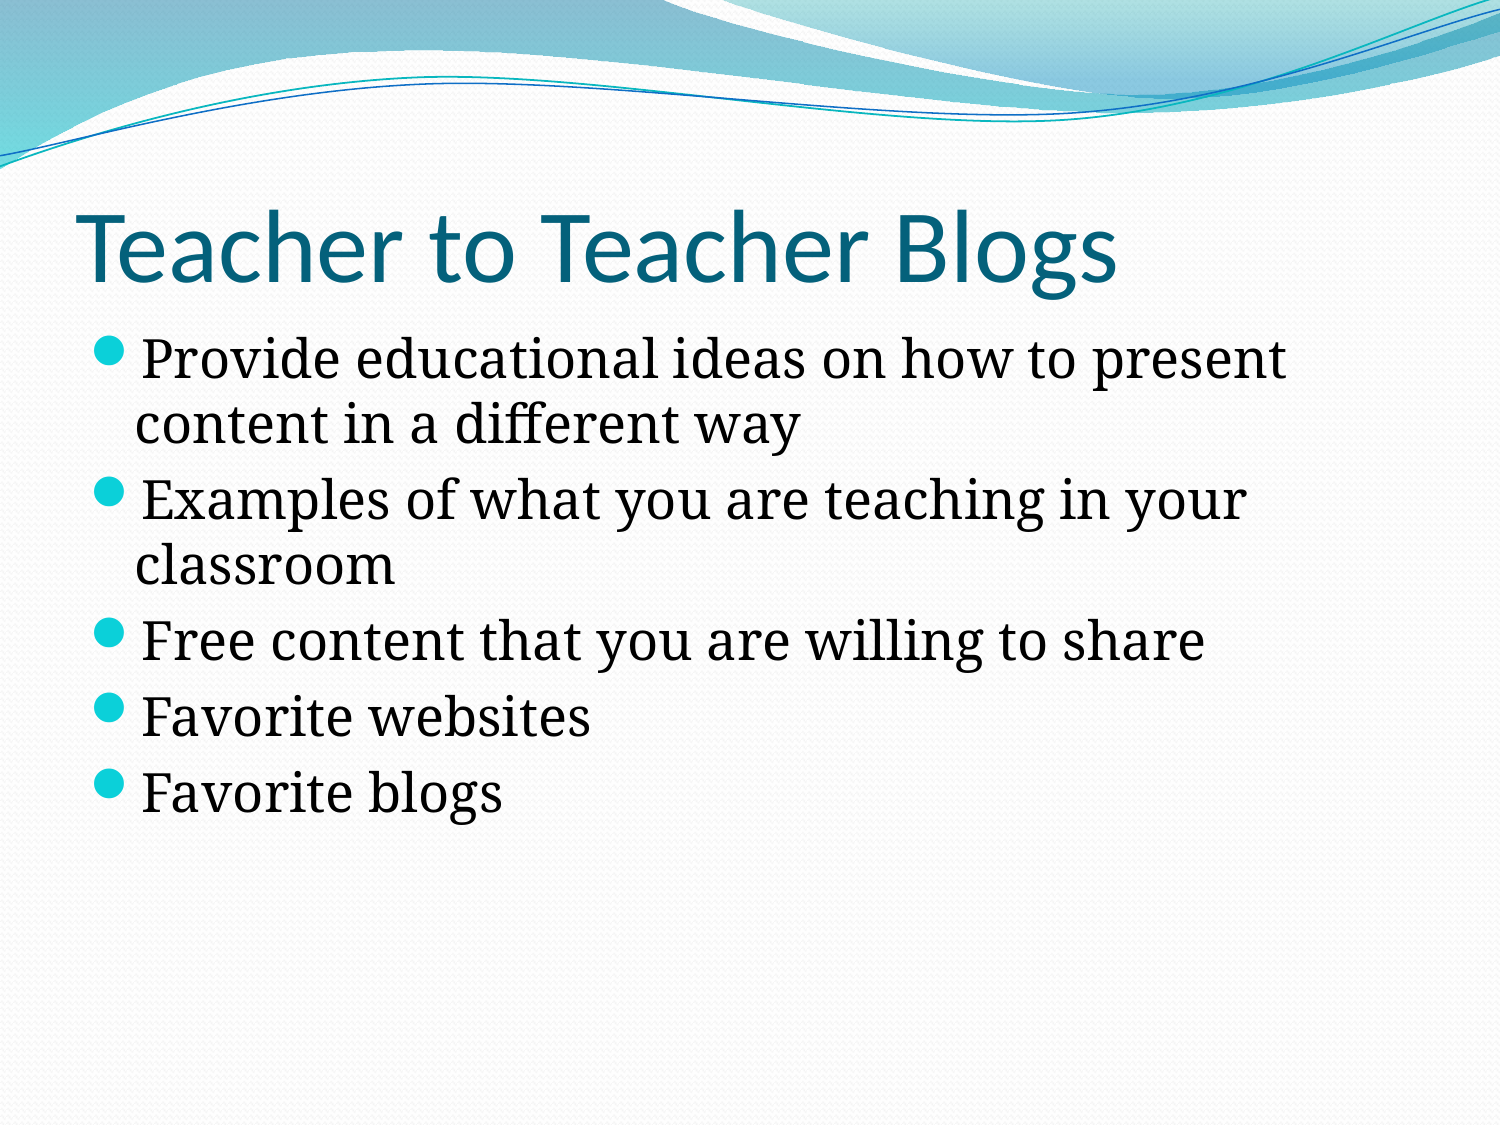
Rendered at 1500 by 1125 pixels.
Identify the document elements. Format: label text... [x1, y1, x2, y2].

title Teacher to Teacher Blogs [75, 115, 1425, 303]
list Provide educational ideas on how to present content in a different way Examples of what you are teaching in your classroom Free content that you are willing to share Favorite websites Favorite blogs [75, 317, 1425, 1038]
